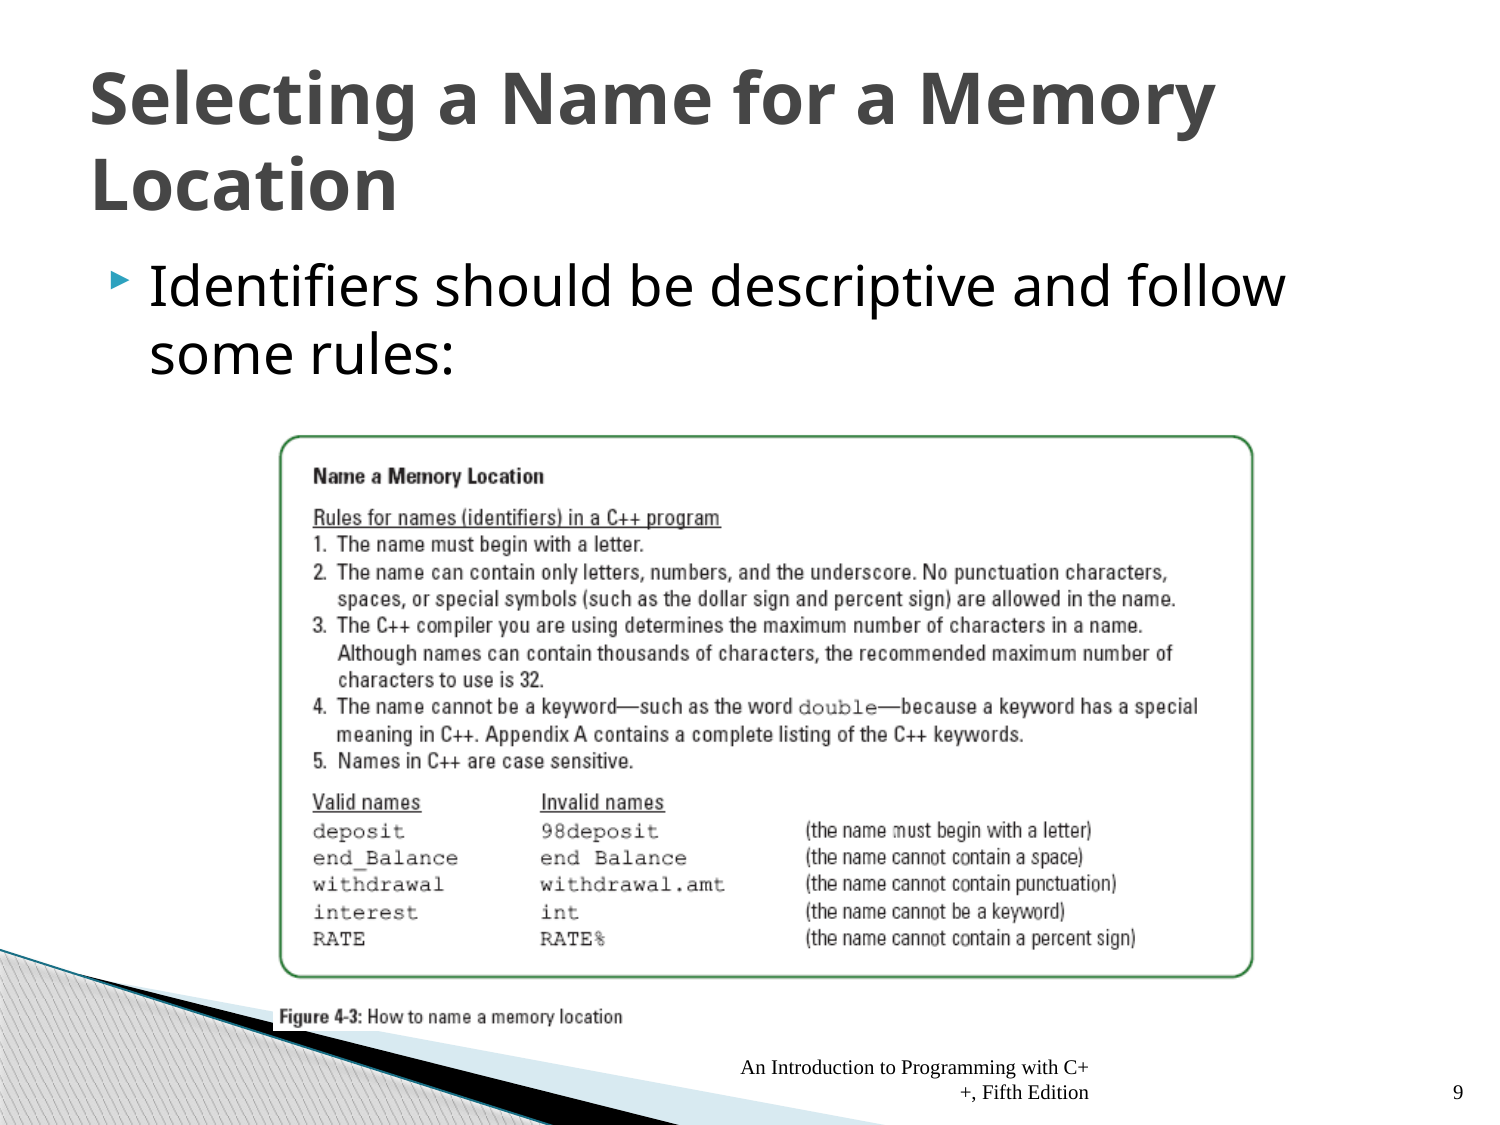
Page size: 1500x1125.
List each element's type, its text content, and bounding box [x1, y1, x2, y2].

footer An Introduction to Programming with C++, Fifth Edition [718, 1051, 1105, 1112]
list Identifiers should be descriptive and follow some rules: [75, 243, 1425, 986]
title Selecting a Name for a Memory Location [75, 45, 1425, 233]
slide_number 9 [1418, 1051, 1479, 1112]
picture [273, 431, 1259, 1031]
